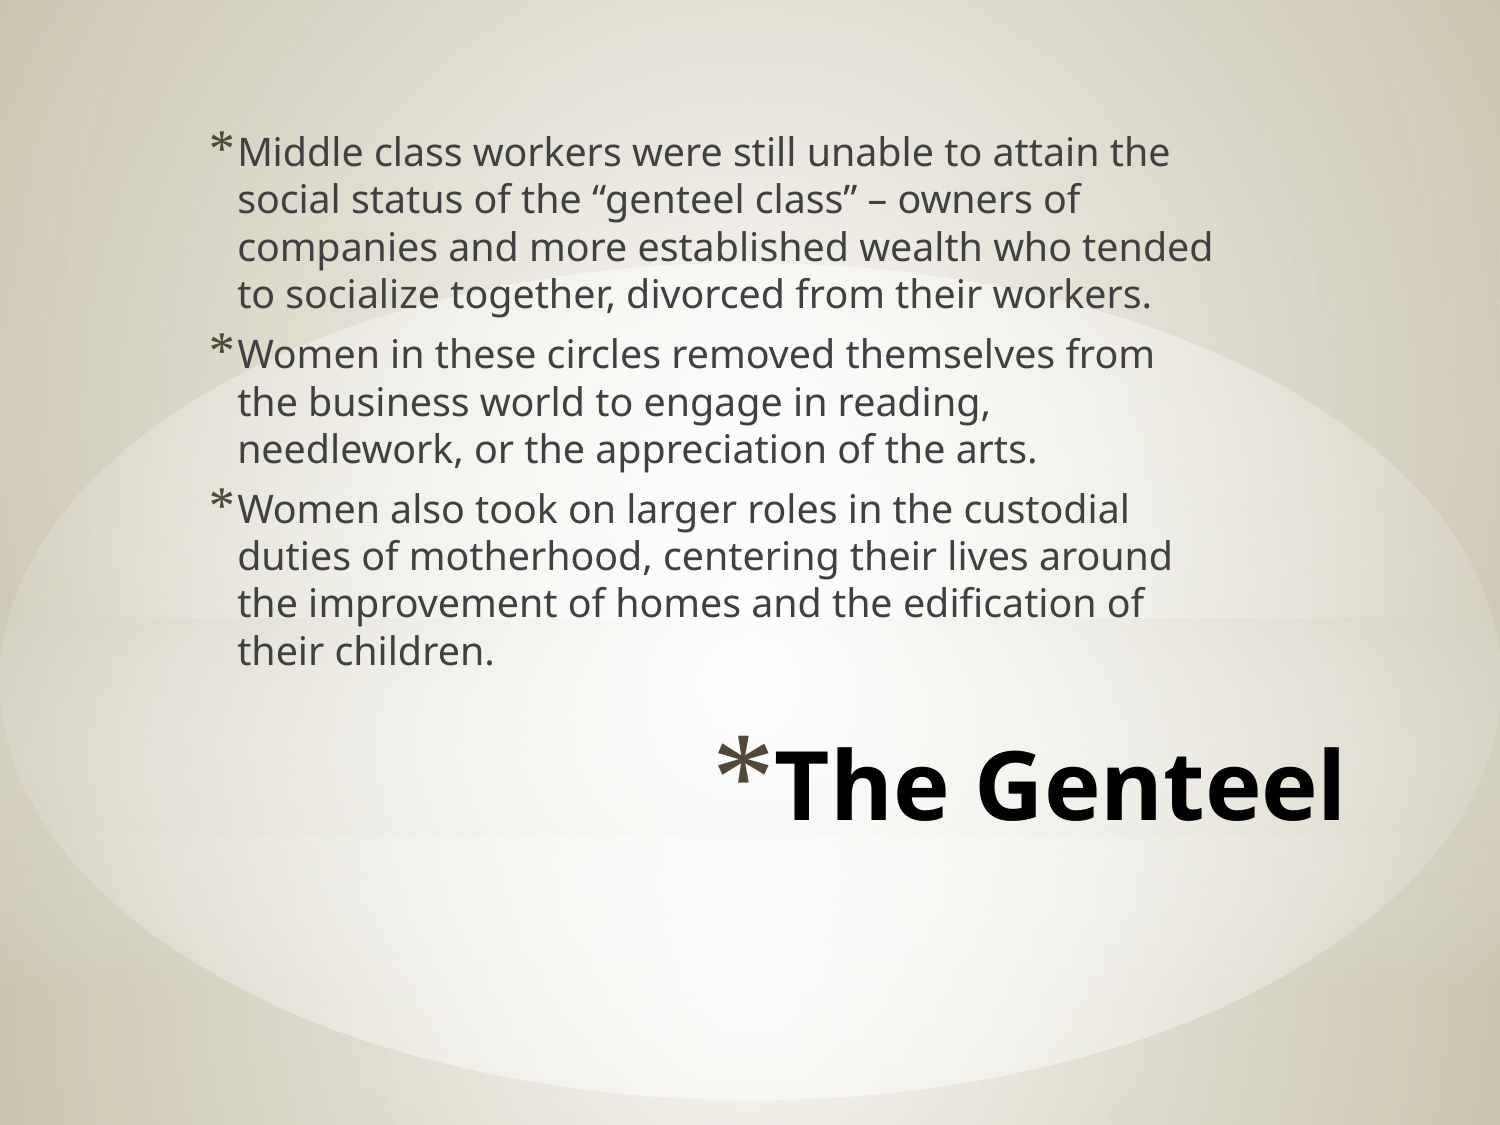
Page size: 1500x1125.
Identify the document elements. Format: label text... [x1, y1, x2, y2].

list Middle class workers were still unable to attain the social status of the “genteel class” – owners of companies and more established wealth who tended to socialize together, divorced from their workers. Women in these circles removed themselves from the business world to engage in reading, needlework, or the appreciation of the arts. Women also took on larger roles in the custodial duties of motherhood, centering their lives around the improvement of homes and the edification of their children. [187, 120, 1238, 690]
title The Genteel [294, 717, 1363, 905]
